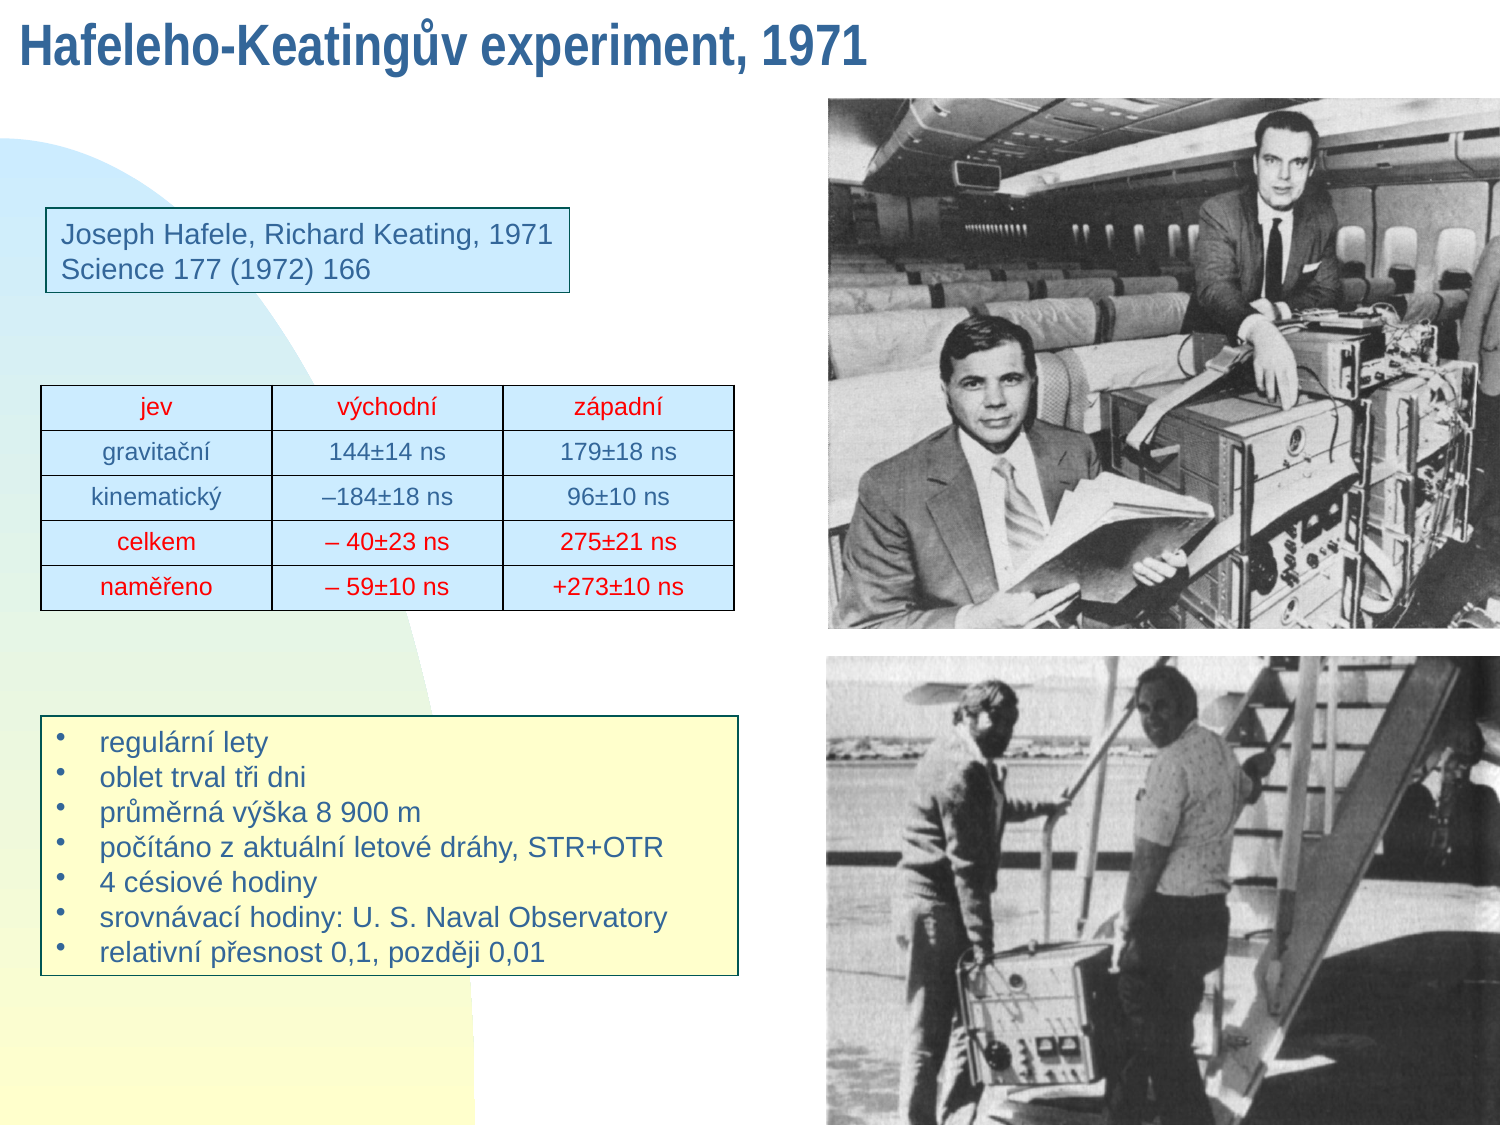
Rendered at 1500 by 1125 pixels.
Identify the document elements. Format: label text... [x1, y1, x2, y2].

text_box Hafeleho-Keatingův experiment, 1971 [4, 0, 884, 85]
table_cell gravitační [42, 431, 271, 475]
table_cell naměřeno [42, 566, 271, 610]
table_cell 144±14 ns [273, 431, 502, 475]
text_box regulární lety oblet trval tři dni průměrná výška 8 900 m počítáno z aktuální letové dráhy, STR+OTR 4 césiové hodiny srovnávací hodiny: U. S. Naval Observatory relativní přesnost 0,1, později 0,01 [41, 716, 738, 976]
table_cell kinematický [42, 476, 271, 520]
picture [826, 656, 1500, 1125]
table_cell 275±21 ns [504, 521, 733, 565]
table_header východní [273, 386, 502, 430]
table_cell –184±18 ns [273, 476, 502, 520]
table_cell 96±10 ns [504, 476, 733, 520]
table_cell celkem [42, 521, 271, 565]
text_box Joseph Hafele, Richard Keating, 1971 Science 177 (1972) 166 [46, 207, 570, 293]
table_cell 179±18 ns [504, 431, 733, 475]
table_cell – 59±10 ns [273, 566, 502, 610]
table_header západní [504, 386, 733, 430]
picture [828, 98, 1500, 629]
table_header jev [42, 386, 271, 430]
table_cell +273±10 ns [504, 566, 733, 610]
table_cell – 40±23 ns [273, 521, 502, 565]
